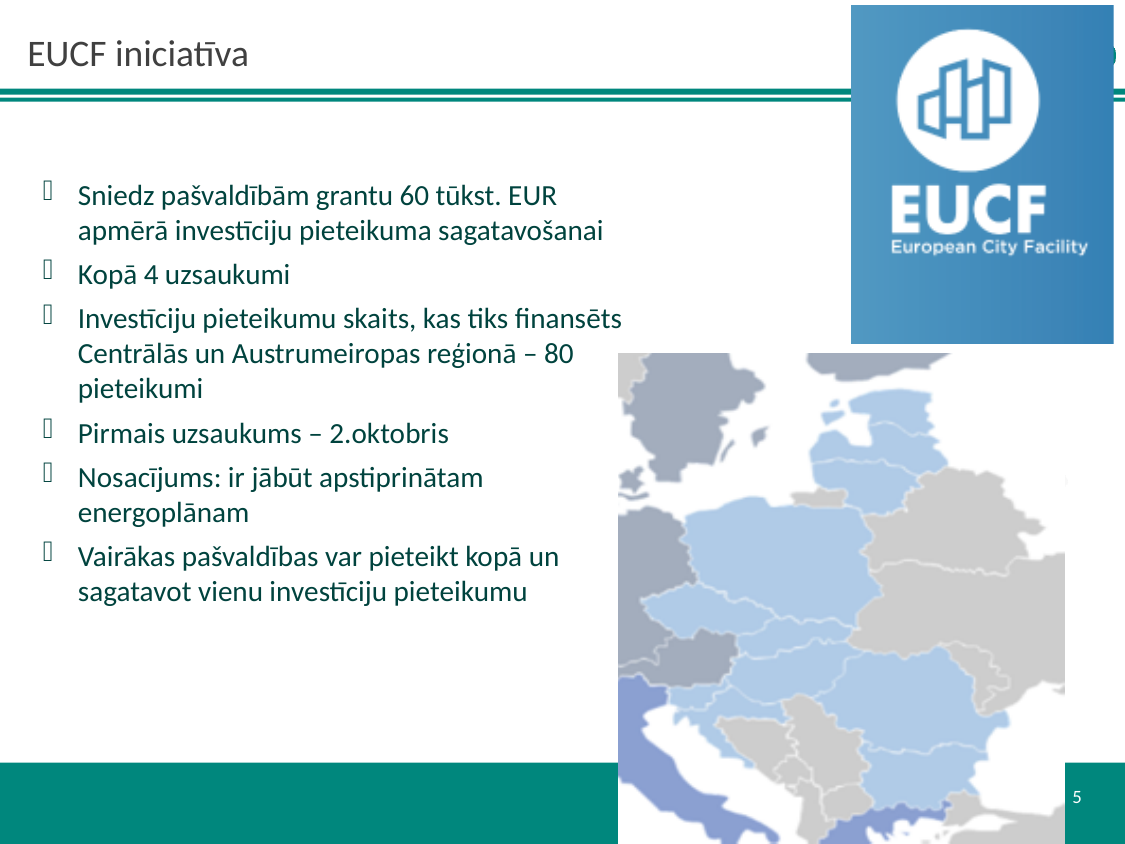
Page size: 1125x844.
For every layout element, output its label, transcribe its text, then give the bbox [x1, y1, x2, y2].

slide_number 5 [1069, 773, 1097, 819]
picture [617, 352, 1072, 844]
list Sniedz pašvaldībām grantu 60 tūkst. EUR apmērā investīciju pieteikuma sagatavošanai Kopā 4 uzsaukumi Investīciju pieteikumu skaits, kas tiks finansēts Centrālās un Austrumeiropas reģionā – 80 pieteikumi Pirmais uzsaukums – 2.oktobris Nosacījums: ir jābūt apstiprinātam energoplānam Vairākas pašvaldības var pieteikt kopā un sagatavot vienu investīciju pieteikumu [28, 168, 638, 726]
picture [722, 5, 1116, 344]
title EUCF iniciatīva [12, 21, 650, 82]
